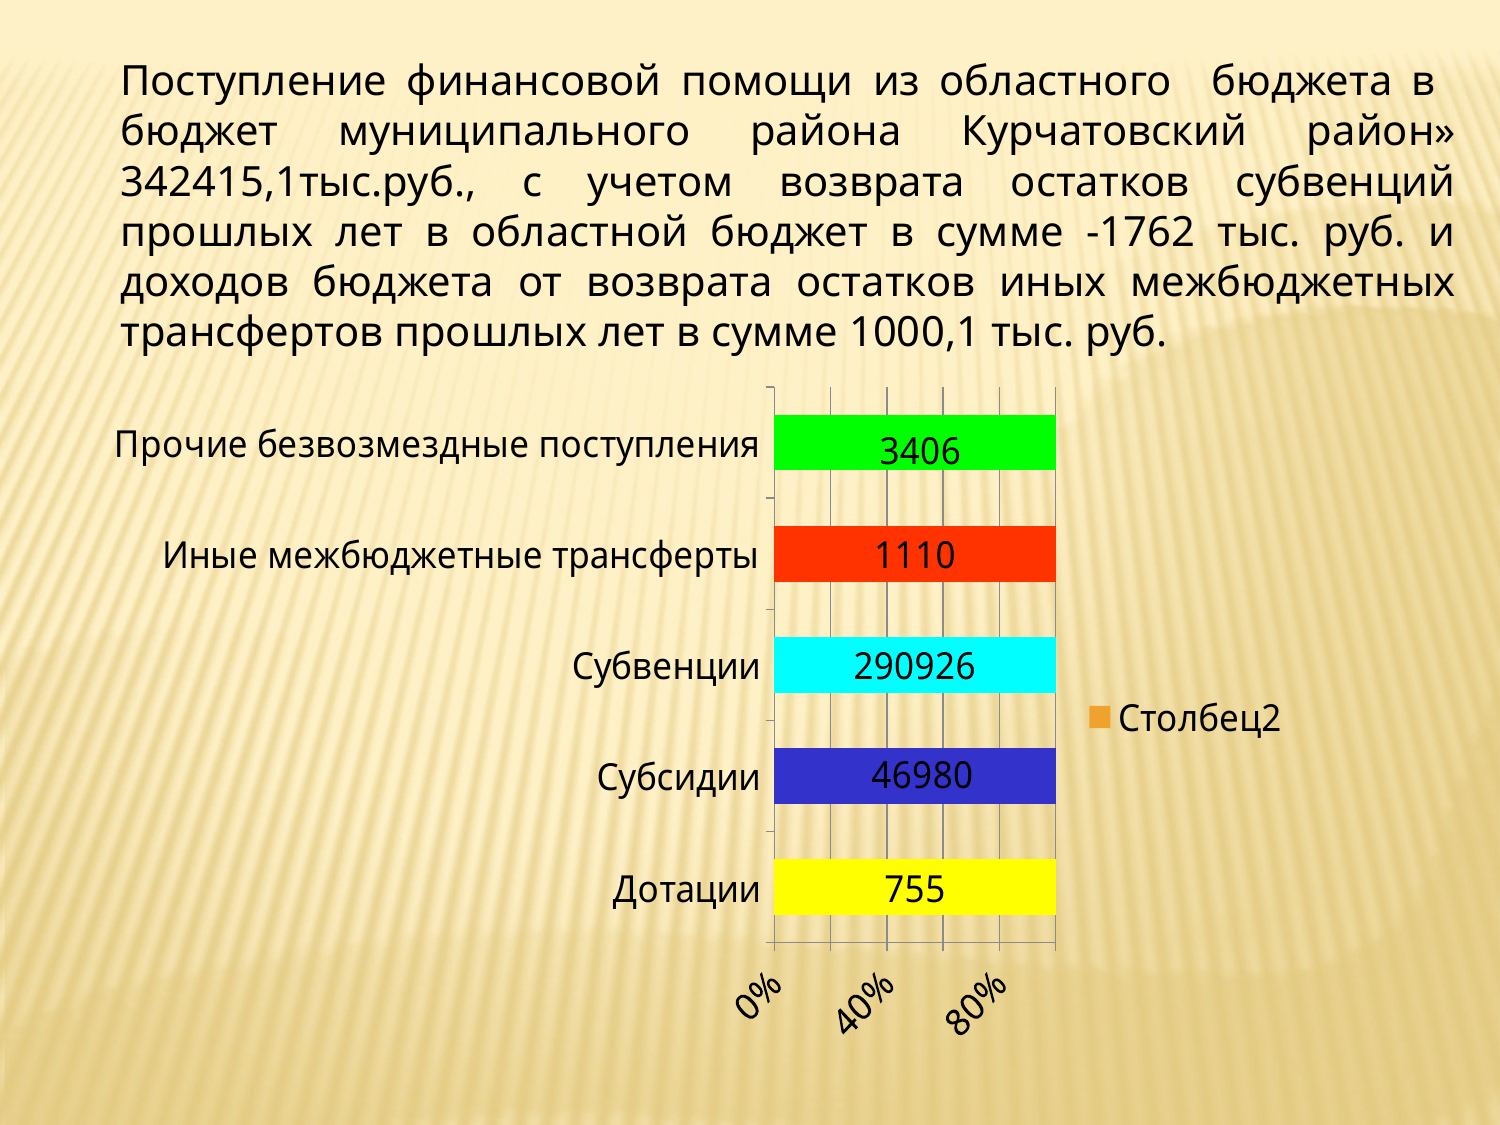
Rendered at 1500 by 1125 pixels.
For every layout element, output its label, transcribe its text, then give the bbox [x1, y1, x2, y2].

chart [113, 373, 1306, 1061]
text_box Поступление финансовой помощи из областного бюджета в бюджет муниципального района Курчатовский район» 342415,1тыс.руб., с учетом возврата остатков субвенций прошлых лет в областной бюджет в сумме -1762 тыс. руб. и доходов бюджета от возврата остатков иных межбюджетных трансфертов прошлых лет в сумме 1000,1 тыс. руб. [105, 46, 1471, 422]
picture [0, 0, 1500, 1125]
